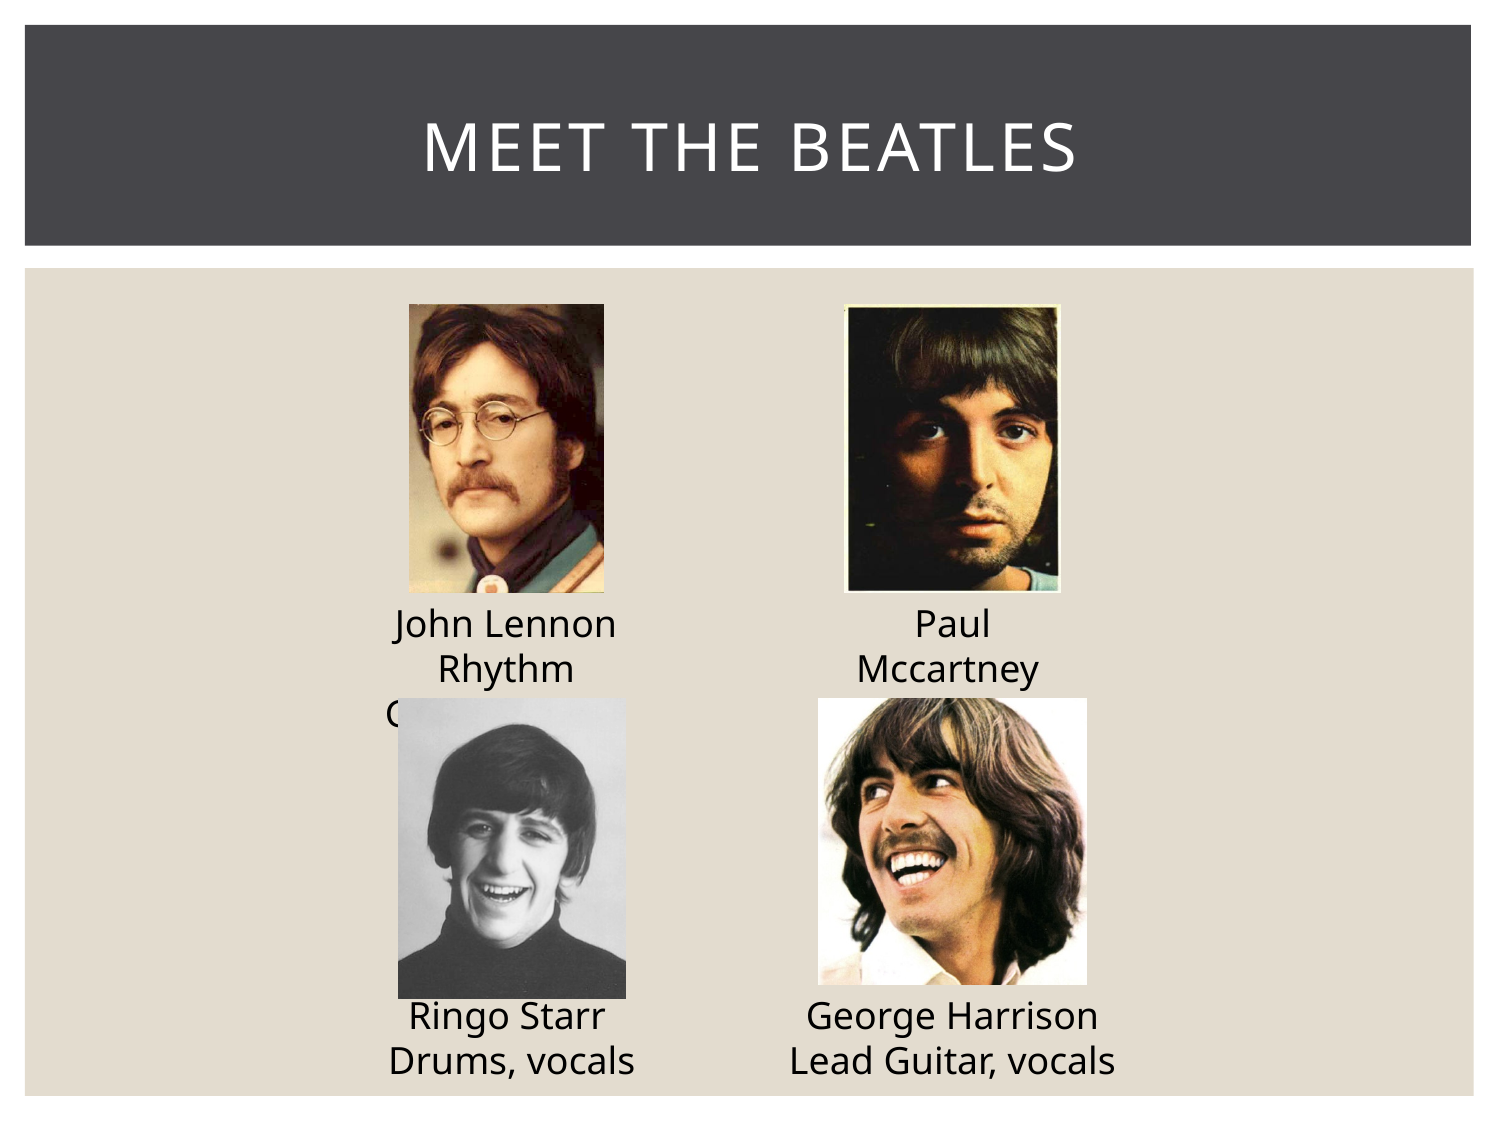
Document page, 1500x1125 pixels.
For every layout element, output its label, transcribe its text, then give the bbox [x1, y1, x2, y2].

picture [818, 698, 1087, 986]
picture [397, 698, 626, 999]
picture [843, 304, 1062, 593]
text_box Ringo Starr Drums, vocals [373, 984, 651, 1090]
text_box Paul Mccartney Bass Guitar, vocals [808, 592, 1097, 788]
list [409, 304, 604, 593]
title Meet the Beatles [62, 58, 1438, 232]
text_box George Harrison Lead Guitar, vocals [774, 984, 1131, 1090]
text_box John Lennon Rhythm Guitar, vocals [362, 592, 650, 743]
